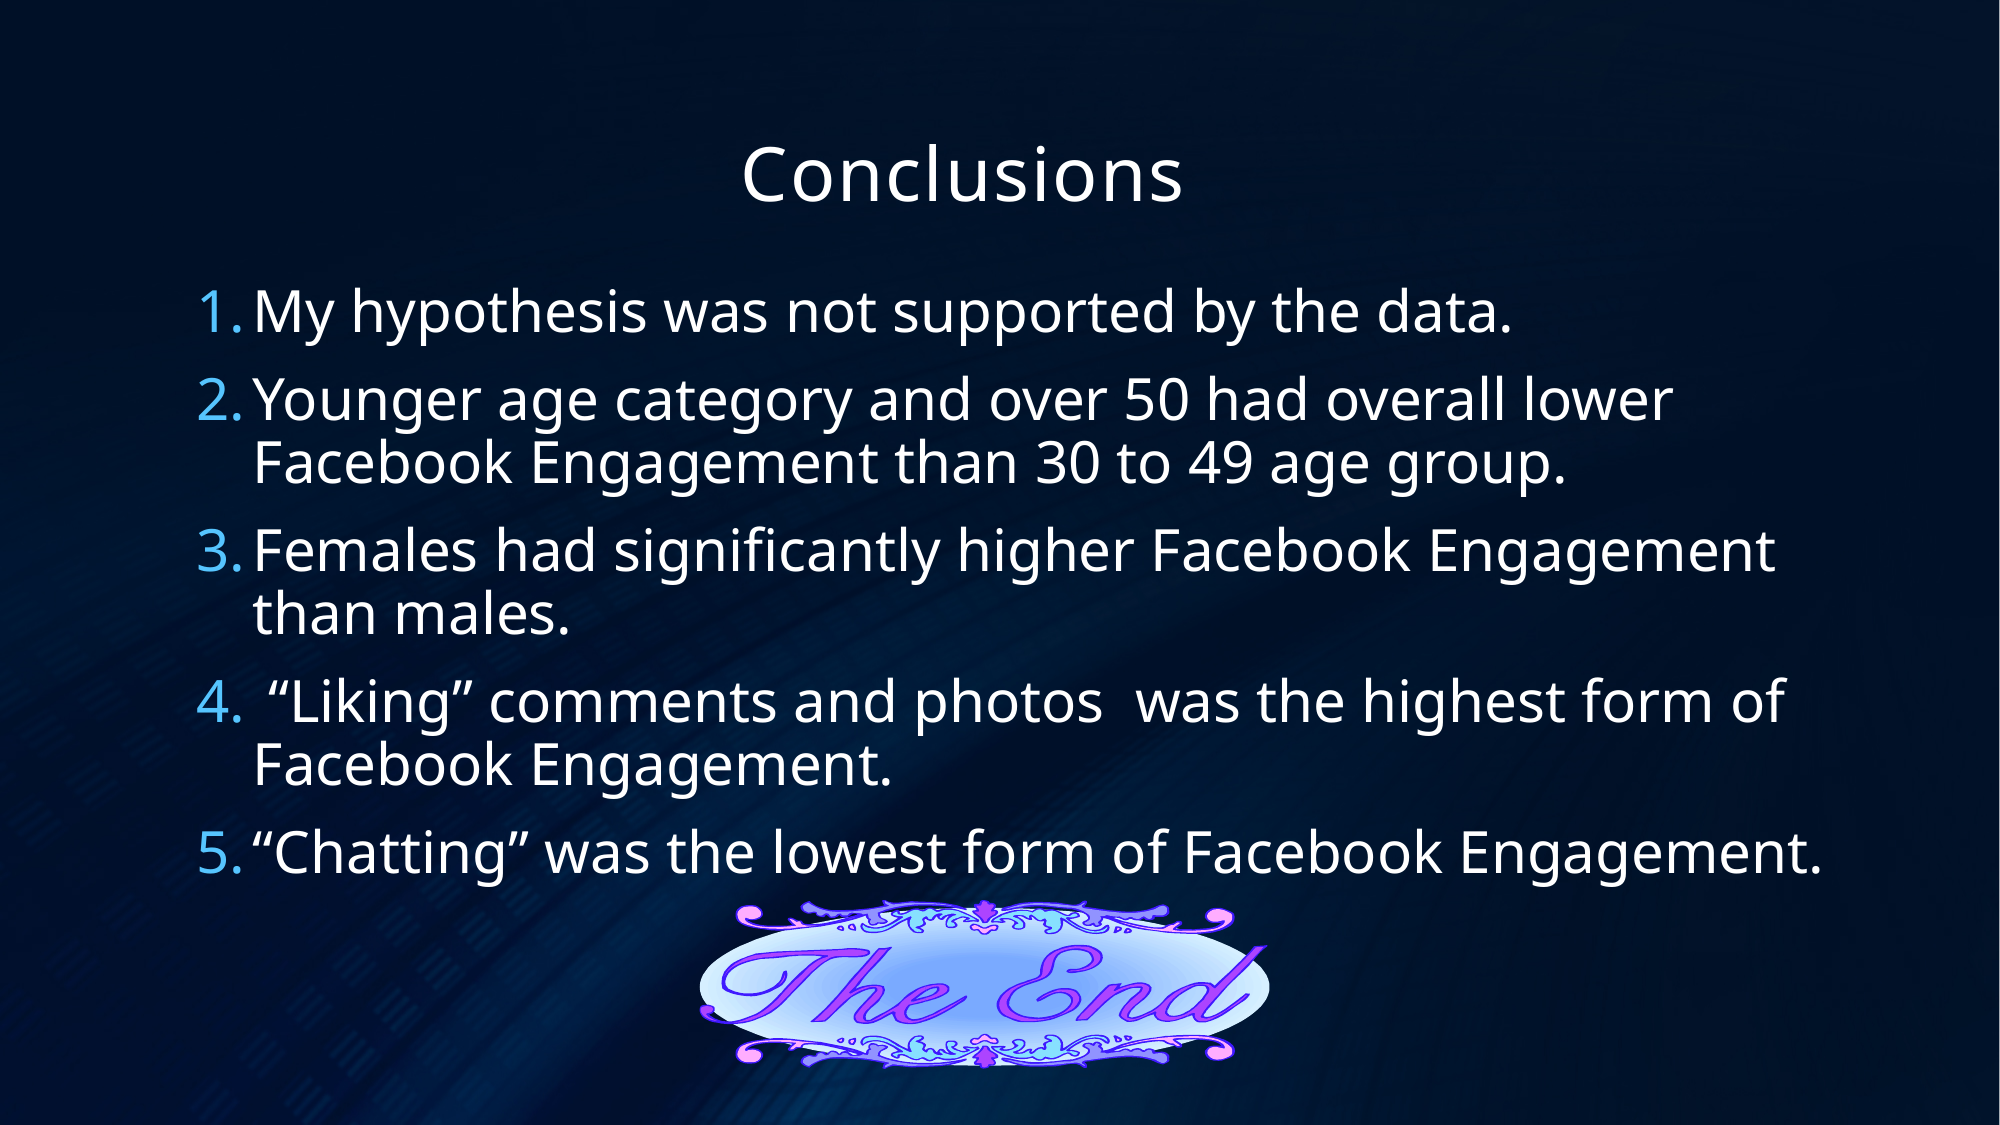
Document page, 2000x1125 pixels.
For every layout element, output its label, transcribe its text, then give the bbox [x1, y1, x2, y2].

picture [0, 0, 2000, 1125]
title Conclusions [187, 87, 1739, 225]
list My hypothesis was not supported by the data. Younger age category and over 50 had overall lower Facebook Engagement than 30 to 49 age group. Females had significantly higher Facebook Engagement than males. “Liking” comments and photos was the highest form of Facebook Engagement. “Chatting” was the lowest form of Facebook Engagement. [181, 275, 1875, 900]
